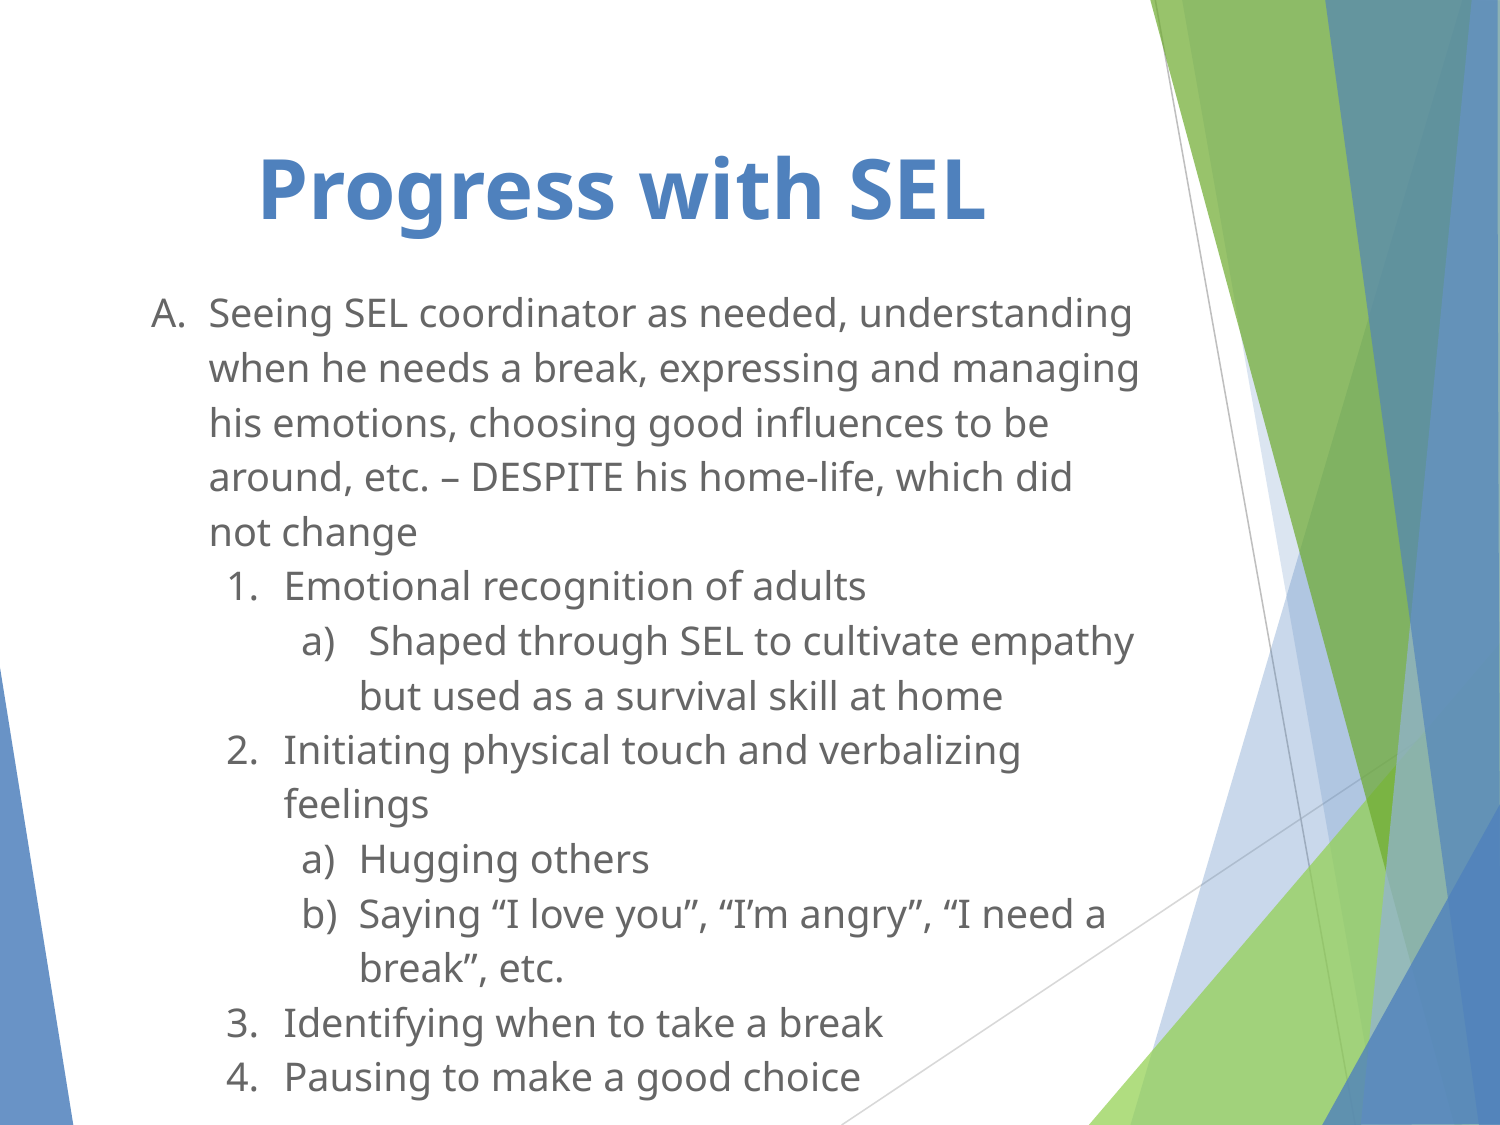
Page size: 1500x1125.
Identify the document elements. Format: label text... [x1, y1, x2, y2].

list Seeing SEL coordinator as needed, understanding when he needs a break, expressing and managing his emotions, choosing good influences to be around, etc. – DESPITE his home-life, which did not change Emotional recognition of adults Shaped through SEL to cultivate empathy but used as a survival skill at home Initiating physical touch and verbalizing feelings Hugging others Saying “I love you”, “I’m angry”, “I need a break”, etc. Identifying when to take a break Pausing to make a good choice [43, 273, 1159, 1068]
title Progress with SEL [101, 77, 1143, 245]
